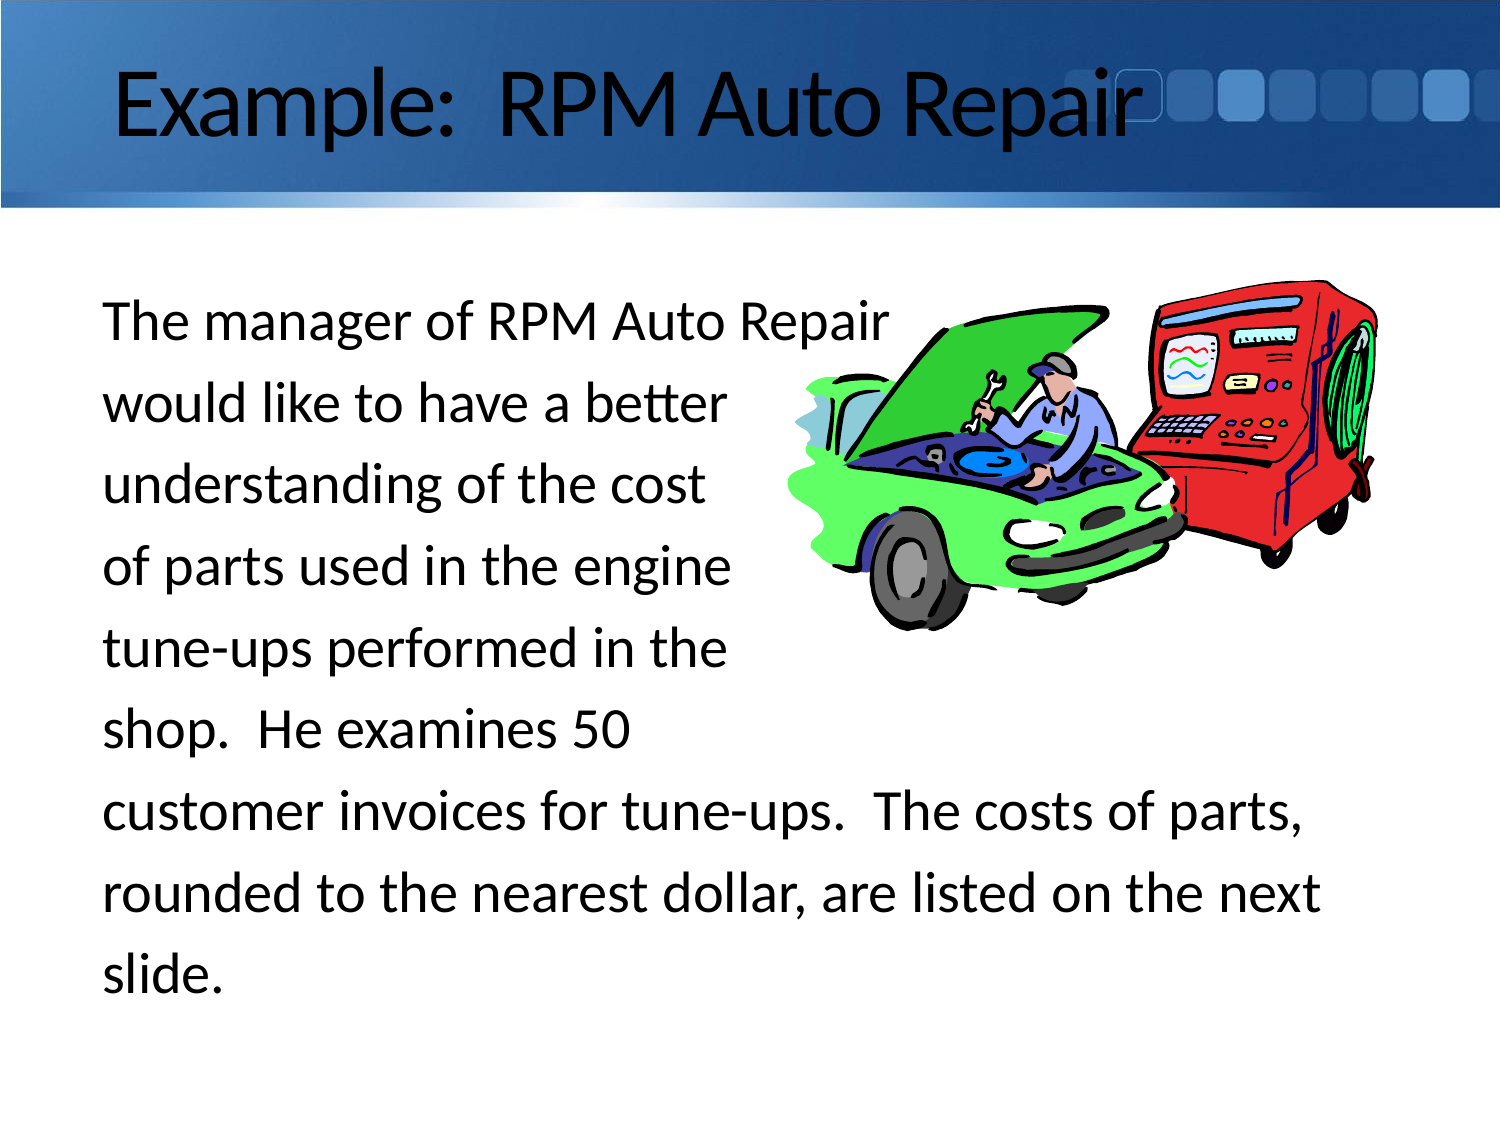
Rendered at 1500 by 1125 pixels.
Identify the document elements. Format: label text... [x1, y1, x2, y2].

title Example: RPM Auto Repair [112, 50, 1388, 160]
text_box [787, 274, 1378, 634]
picture [0, 0, 1500, 1125]
text_box The manager of RPM Auto Repair would like to have a better understanding of the cost of parts used in the engine tune-ups performed in the shop. He examines 50 customer invoices for tune-ups. The costs of parts, rounded to the nearest dollar, are listed on the next slide. [87, 274, 1363, 943]
